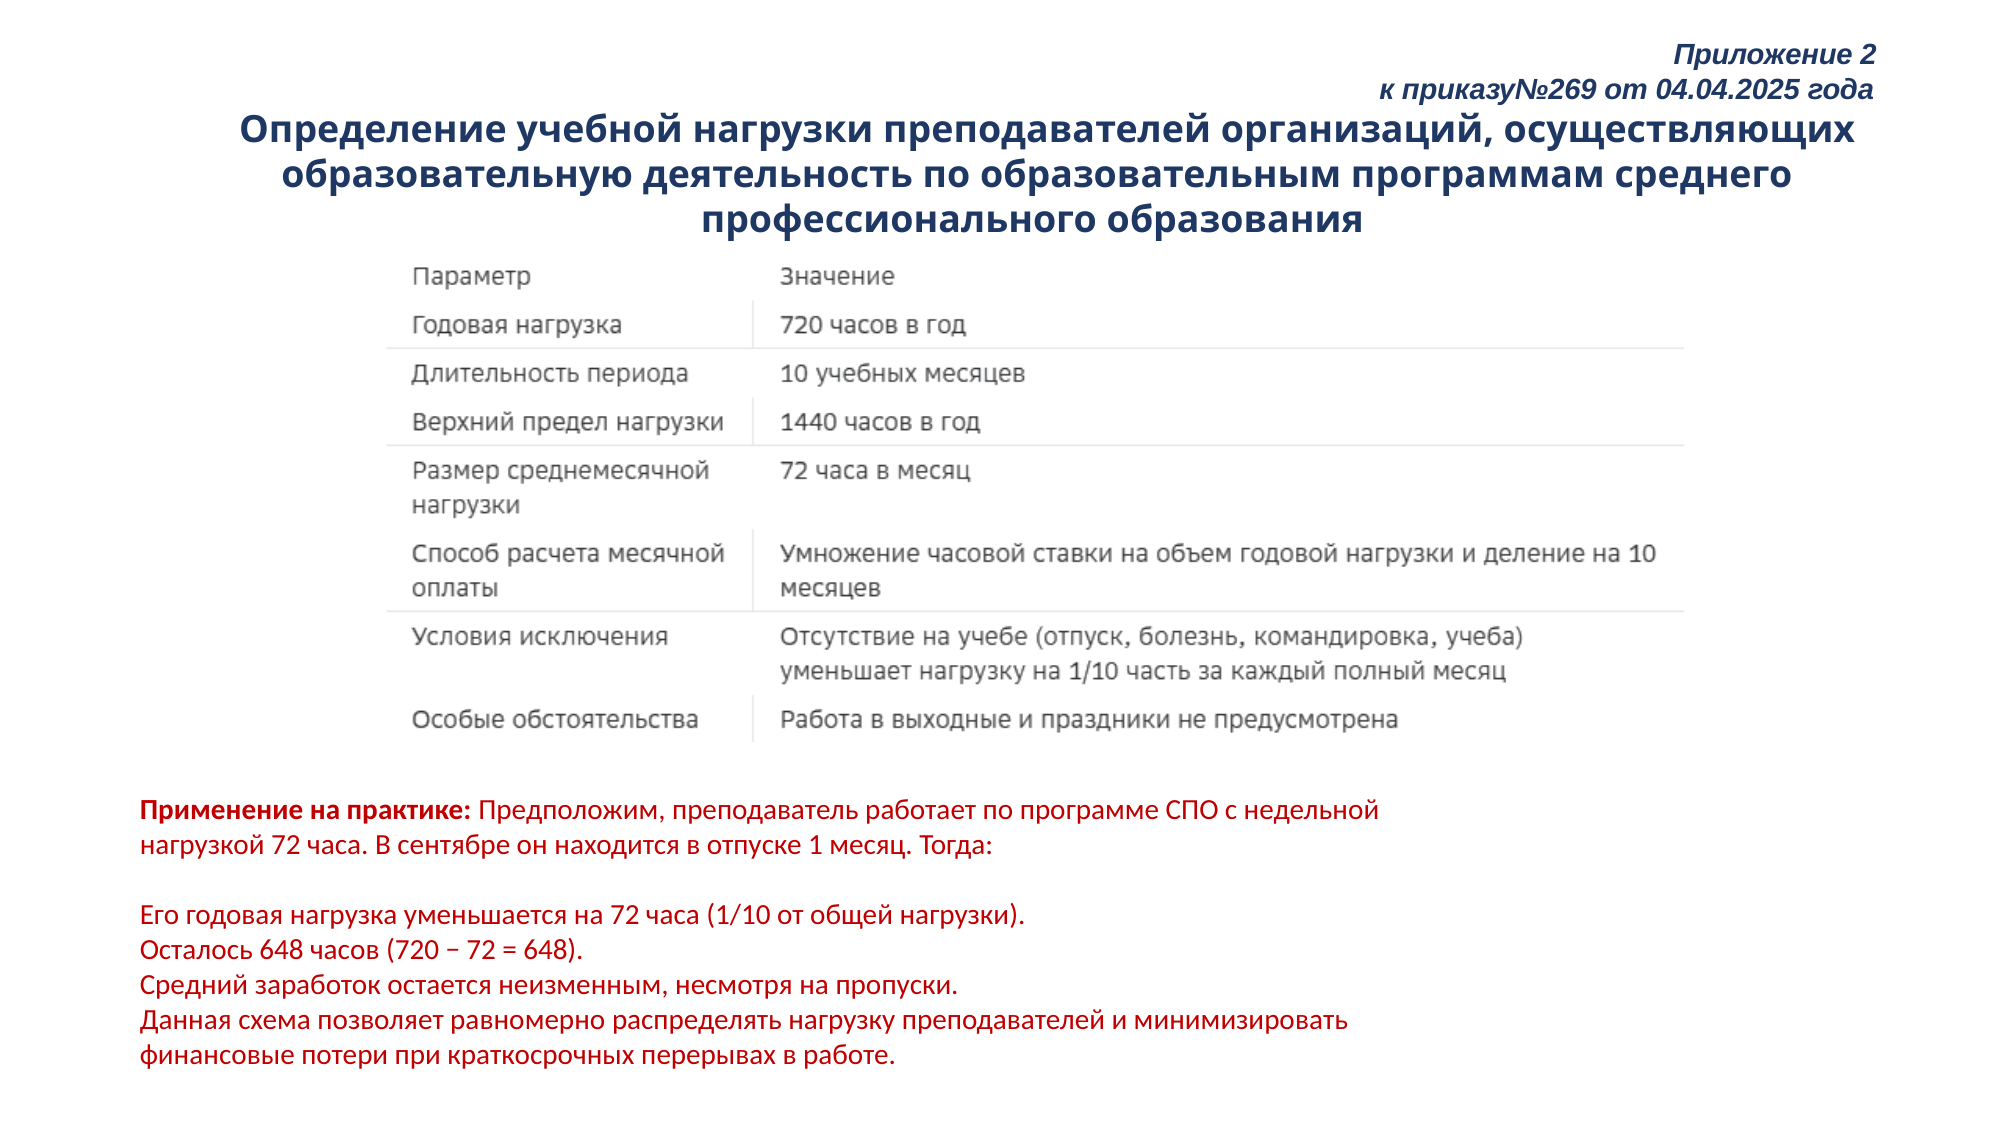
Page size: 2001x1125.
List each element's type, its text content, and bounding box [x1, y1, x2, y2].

text_box Применение на практике: Предположим, преподаватель работает по программе СПО с недельной нагрузкой 72 часа. В сентябре он находится в отпуске 1 месяц. Тогда: Его годовая нагрузка уменьшается на 72 часа (1/10 от общей нагрузки). Осталось 648 часов (720 − 72 = 648). Средний заработок остается неизменным, несмотря на пропуски. Данная схема позволяет равномерно распределять нагрузку преподавателей и минимизировать финансовые потери при краткосрочных перерывах в работе. [125, 782, 1525, 1078]
title Приложение 2 к приказу№269 от 04.04.2025 года Определение учебной нагрузки преподавателей организаций, осуществляющих образовательную деятельность по образовательным программам среднего профессионального образования [150, 35, 1925, 288]
picture [385, 249, 1690, 748]
